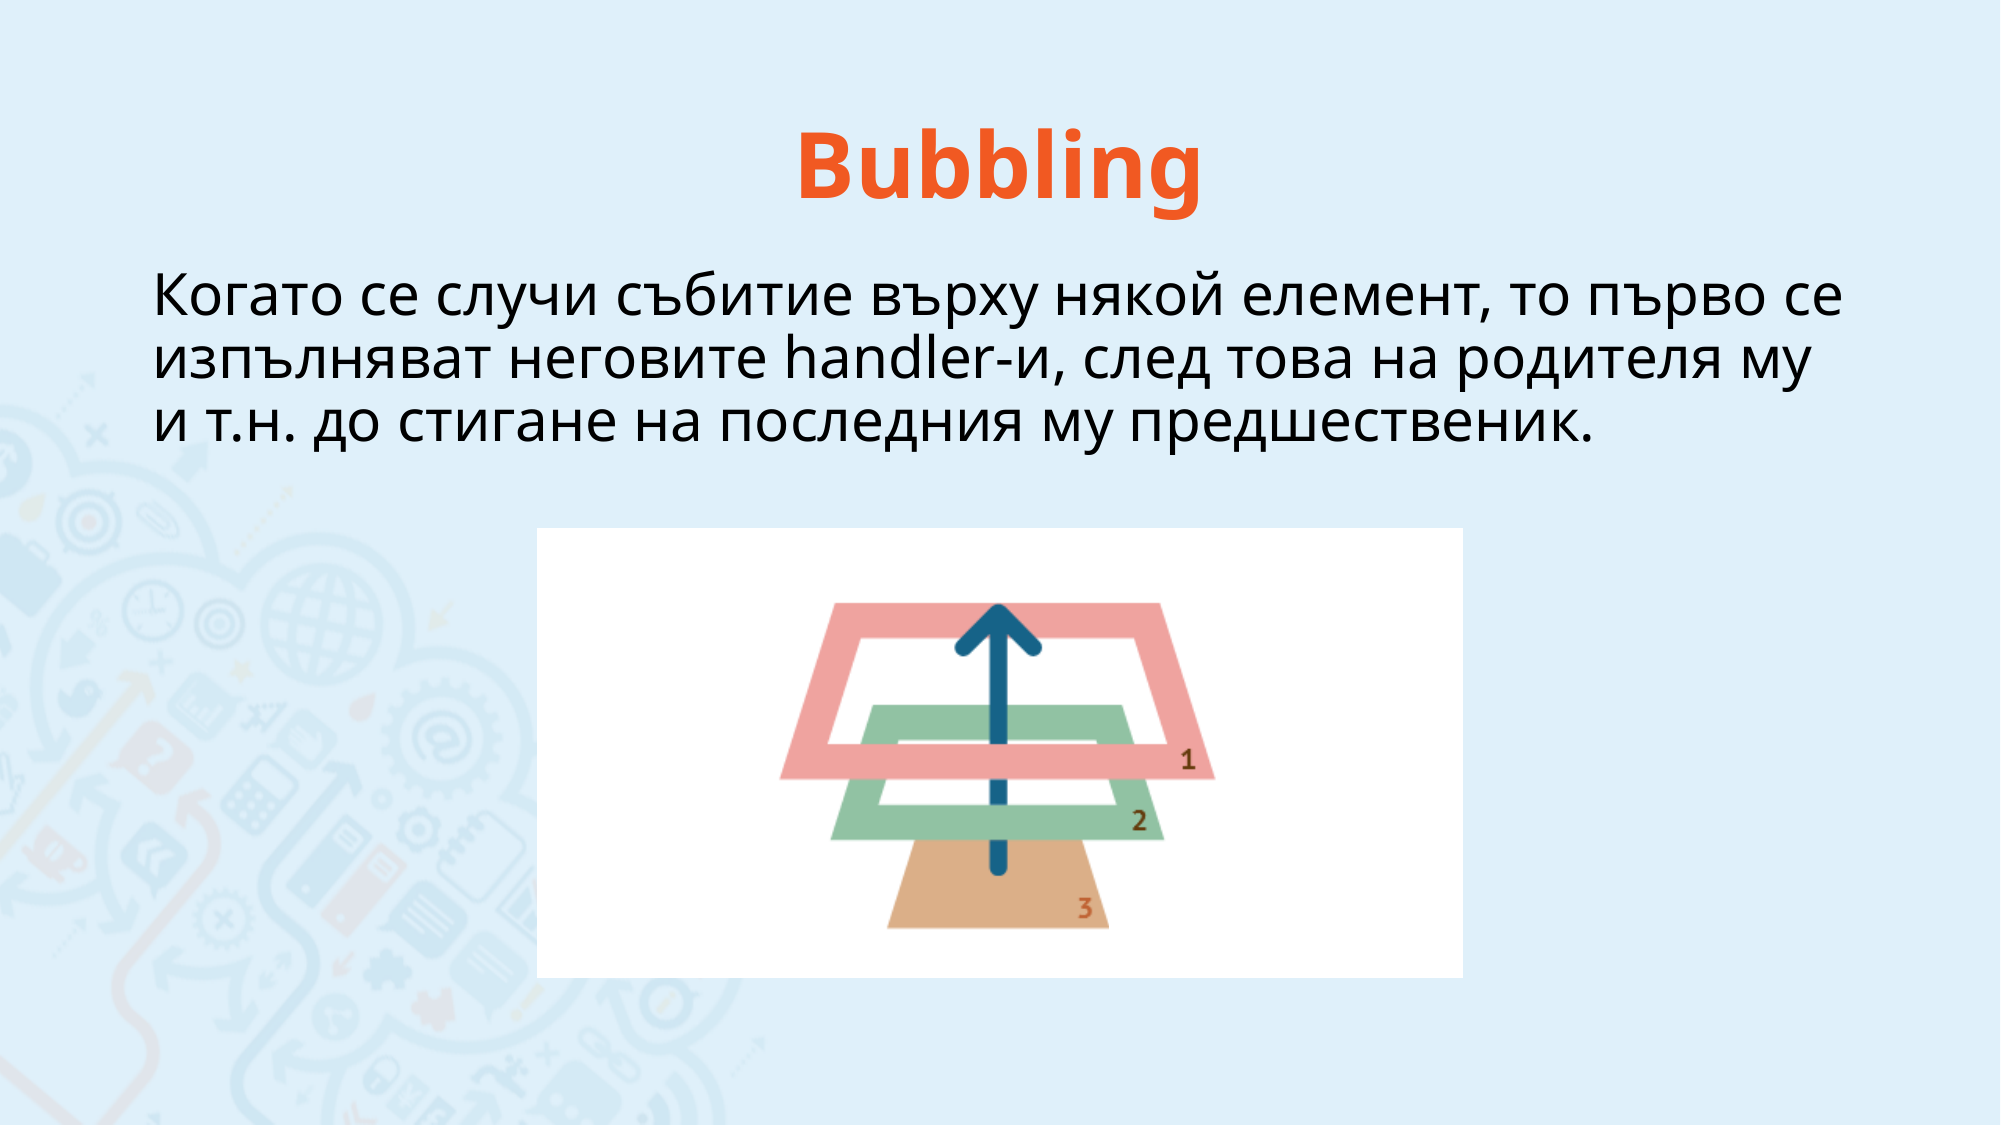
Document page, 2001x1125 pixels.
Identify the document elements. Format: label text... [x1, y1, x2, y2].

picture [0, 0, 2001, 1125]
title Bubbling [137, 59, 1863, 257]
list Когато се случи събитие върху някой елемент, то първо се изпълняват неговите handler-и, след това на родителя му и т.н. до стигане на последния му предшественик. [137, 257, 1863, 978]
